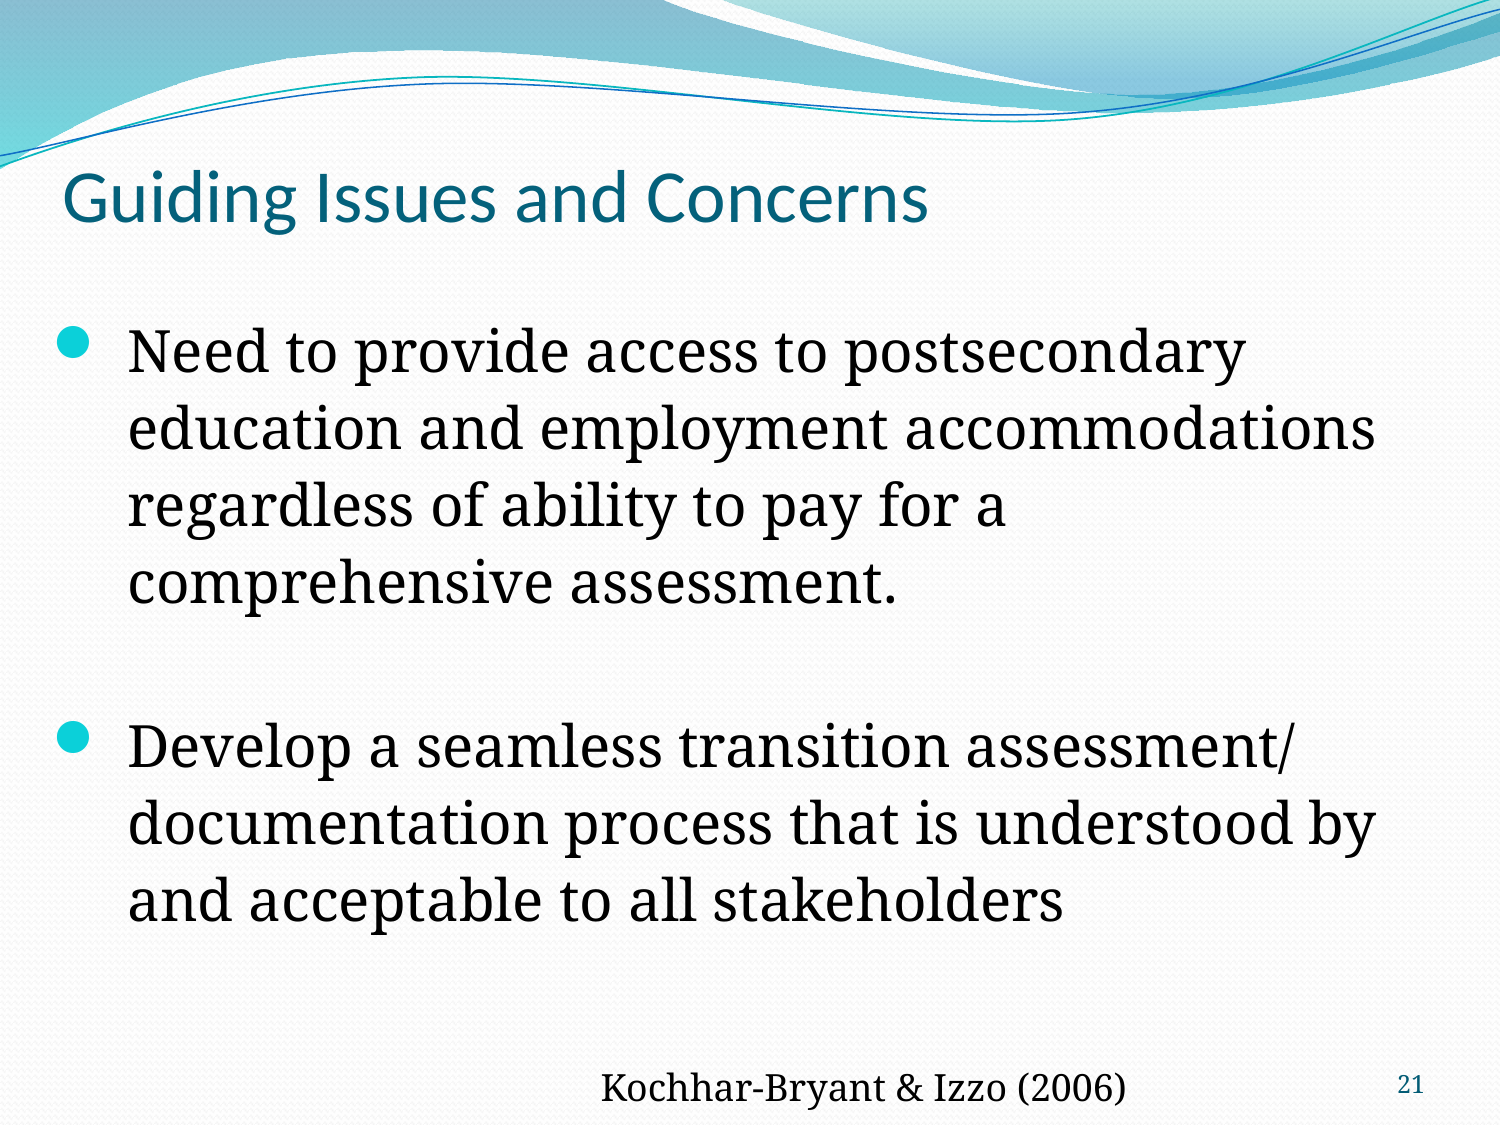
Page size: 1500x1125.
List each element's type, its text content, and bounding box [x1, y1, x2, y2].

slide_number 21 [1299, 1042, 1425, 1103]
list Need to provide access to postsecondary education and employment accommodations regardless of ability to pay for a comprehensive assessment. Develop a seamless transition assessment/ documentation process that is understood by and acceptable to all stakeholders Kochhar-Bryant & Izzo (2006) [37, 299, 1425, 1125]
title Guiding Issues and Concerns [62, 87, 1263, 238]
